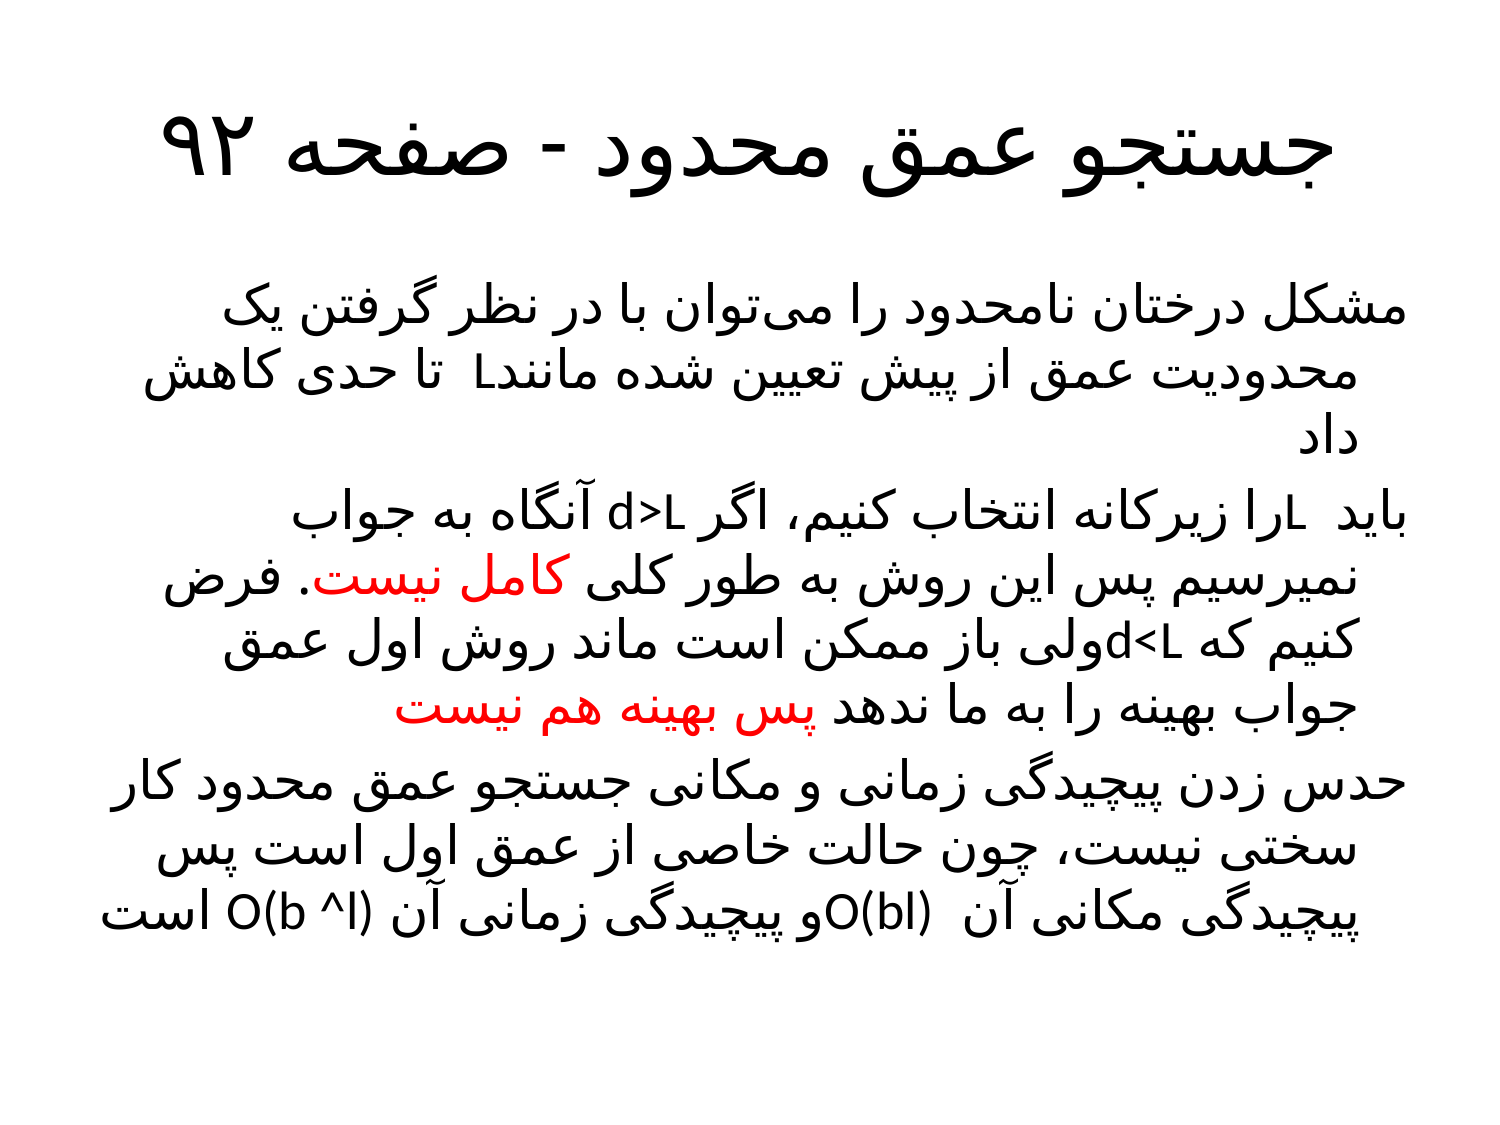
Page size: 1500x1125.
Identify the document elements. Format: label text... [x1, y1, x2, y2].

list مشکل درختان نامحدود را می‌توان با در نظر گرفتن یک محدودیت عمق از پیش تعیین شده مانندL تا حدی کاهش داد باید Lرا زیرکانه انتخاب کنیم، اگر d>L آنگاه به جواب نمیرسیم پس این روش به طور کلی کامل نیست. فرض کنیم که d<Lولی‌ باز ممکن است ماند روش اول عمق جواب بهینه را به ما ندهد پس بهینه هم نیست حدس زدن پیچیدگی‌ زمانی‌ و مکانی جستجو عمق محدود کار سختی نیست، چون حالت خاصی‌ از عمق اول است پس پیچیدگی‌ مکانی آن O(bl)و پیچیدگی‌ زمانی‌ آن O(b ^l) است [75, 262, 1425, 1005]
title جستجو عمق محدود - صفحه ۹۲ [75, 45, 1425, 233]
